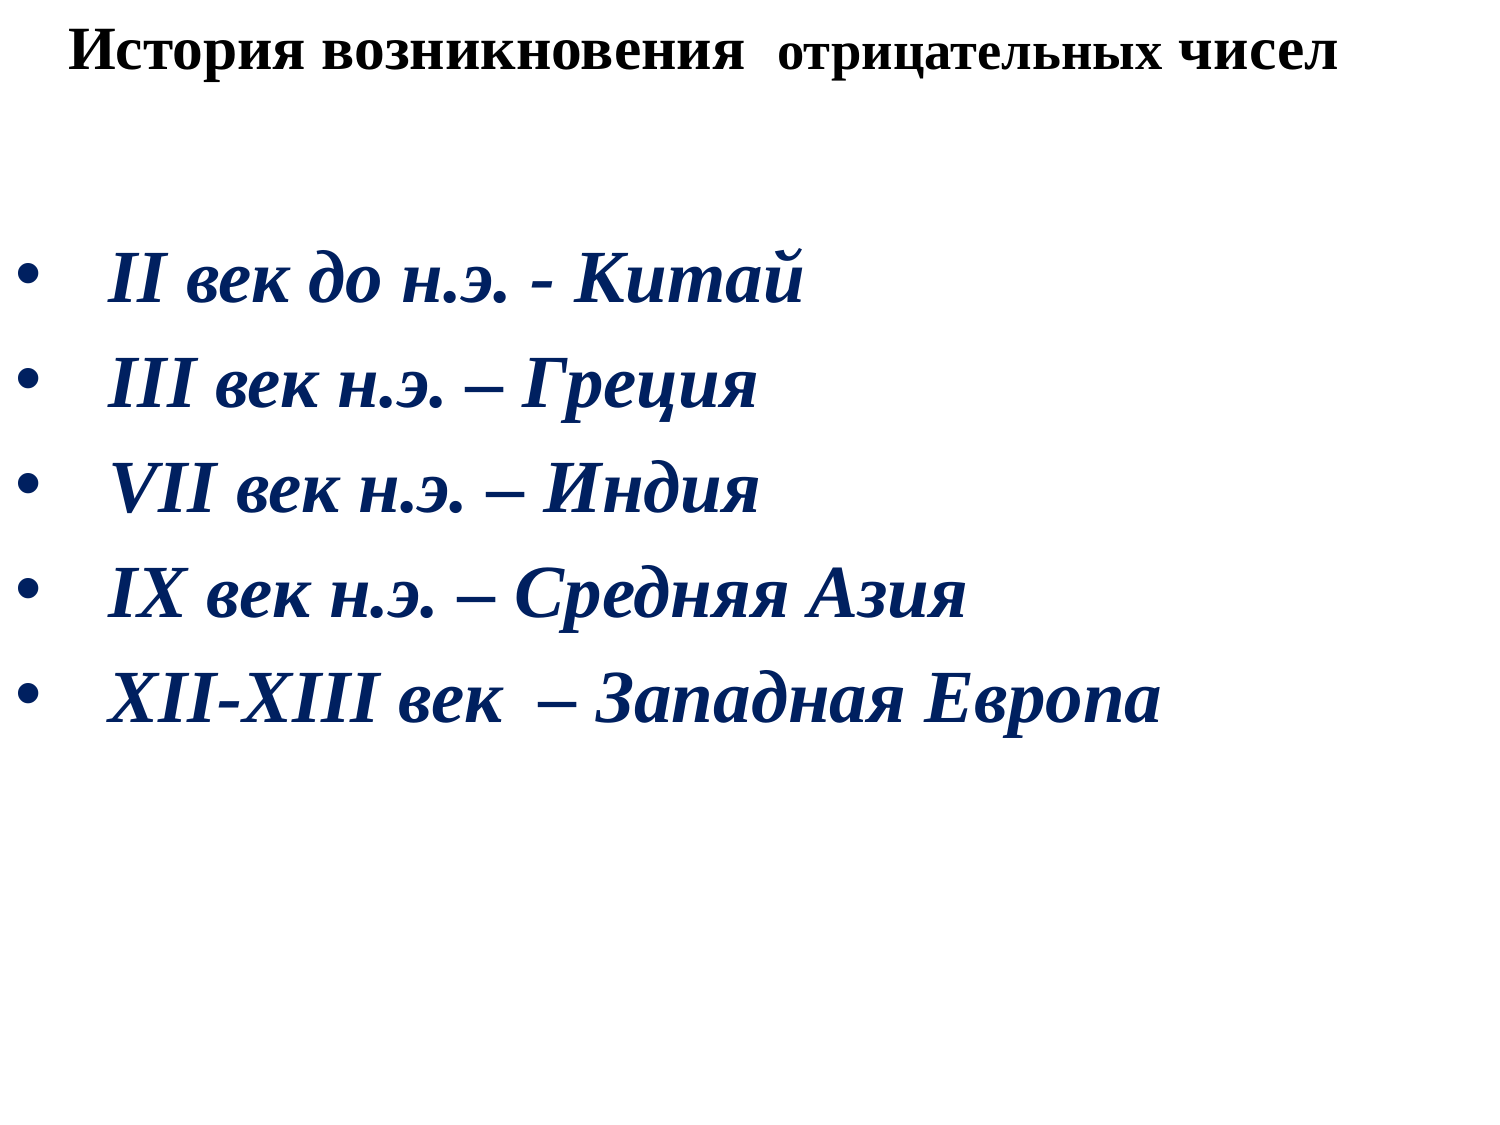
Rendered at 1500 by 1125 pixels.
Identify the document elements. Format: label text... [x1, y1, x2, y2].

title История возникновения отрицательных чисел [53, 0, 1500, 90]
list II век до н.э. - Китай III век н.э. – Греция VII век н.э. – Индия IX век н.э. – Средняя Азия XII-XIII век – Западная Европа [0, 219, 1500, 929]
